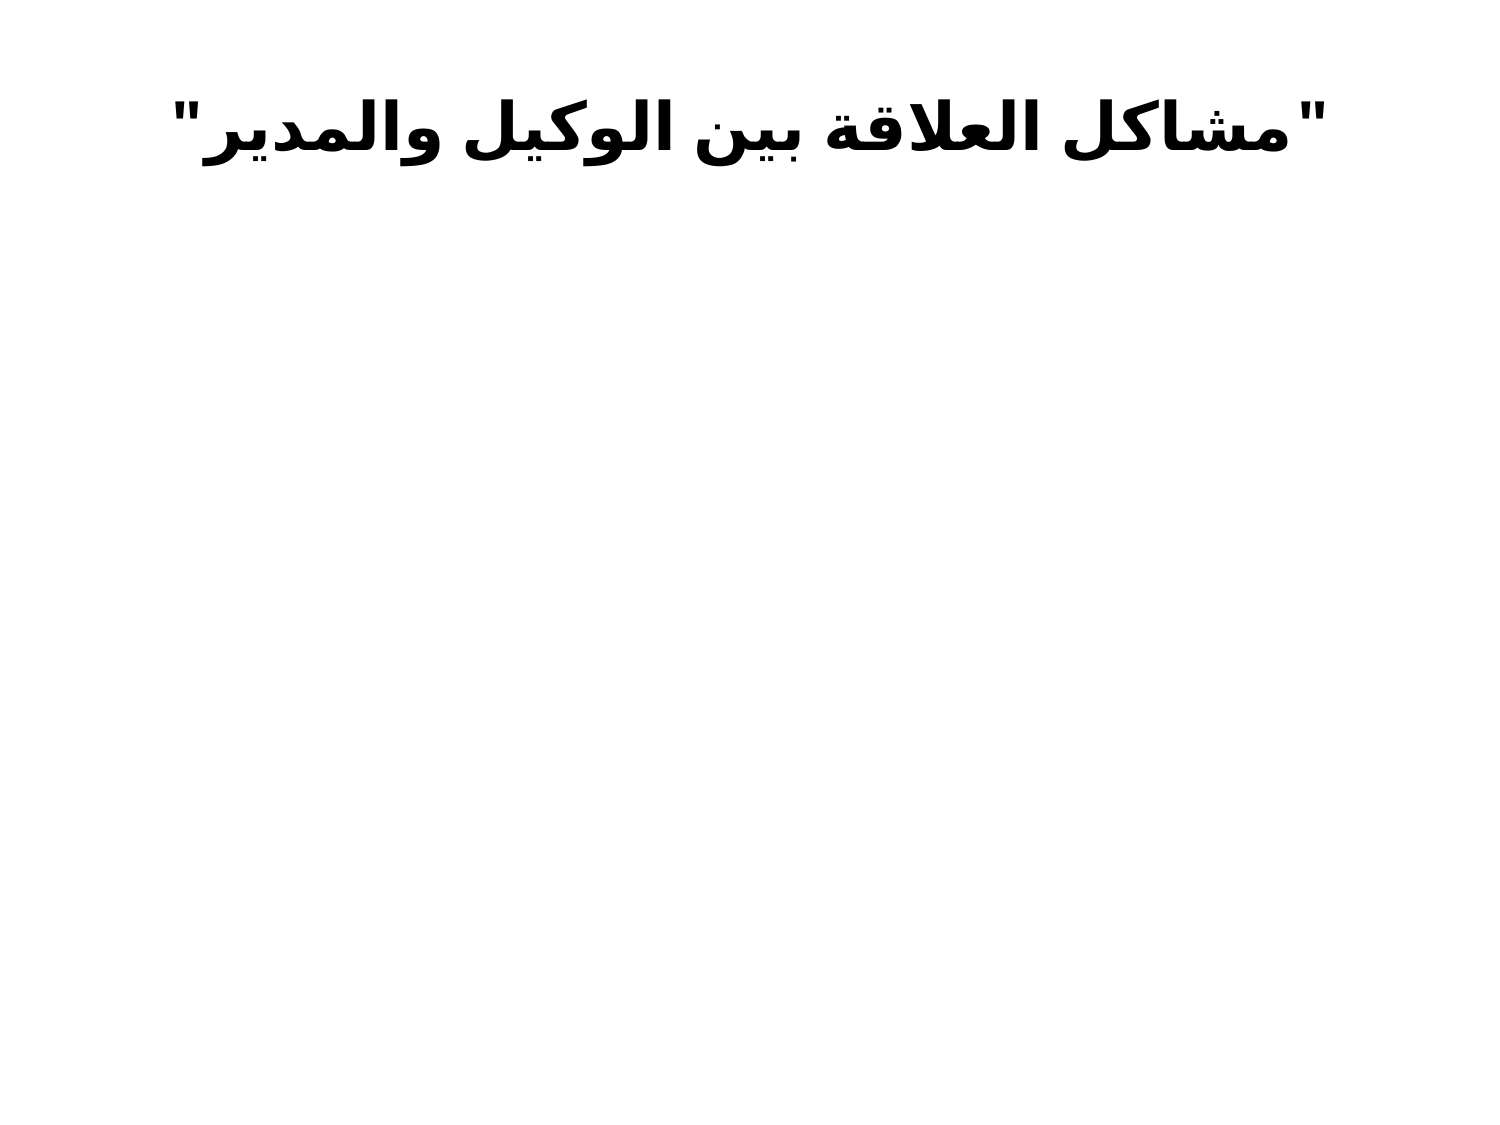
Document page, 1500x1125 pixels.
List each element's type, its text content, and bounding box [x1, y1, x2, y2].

title "مشاكل العلاقة بين الوكيل والمدير" [0, 37, 1500, 211]
